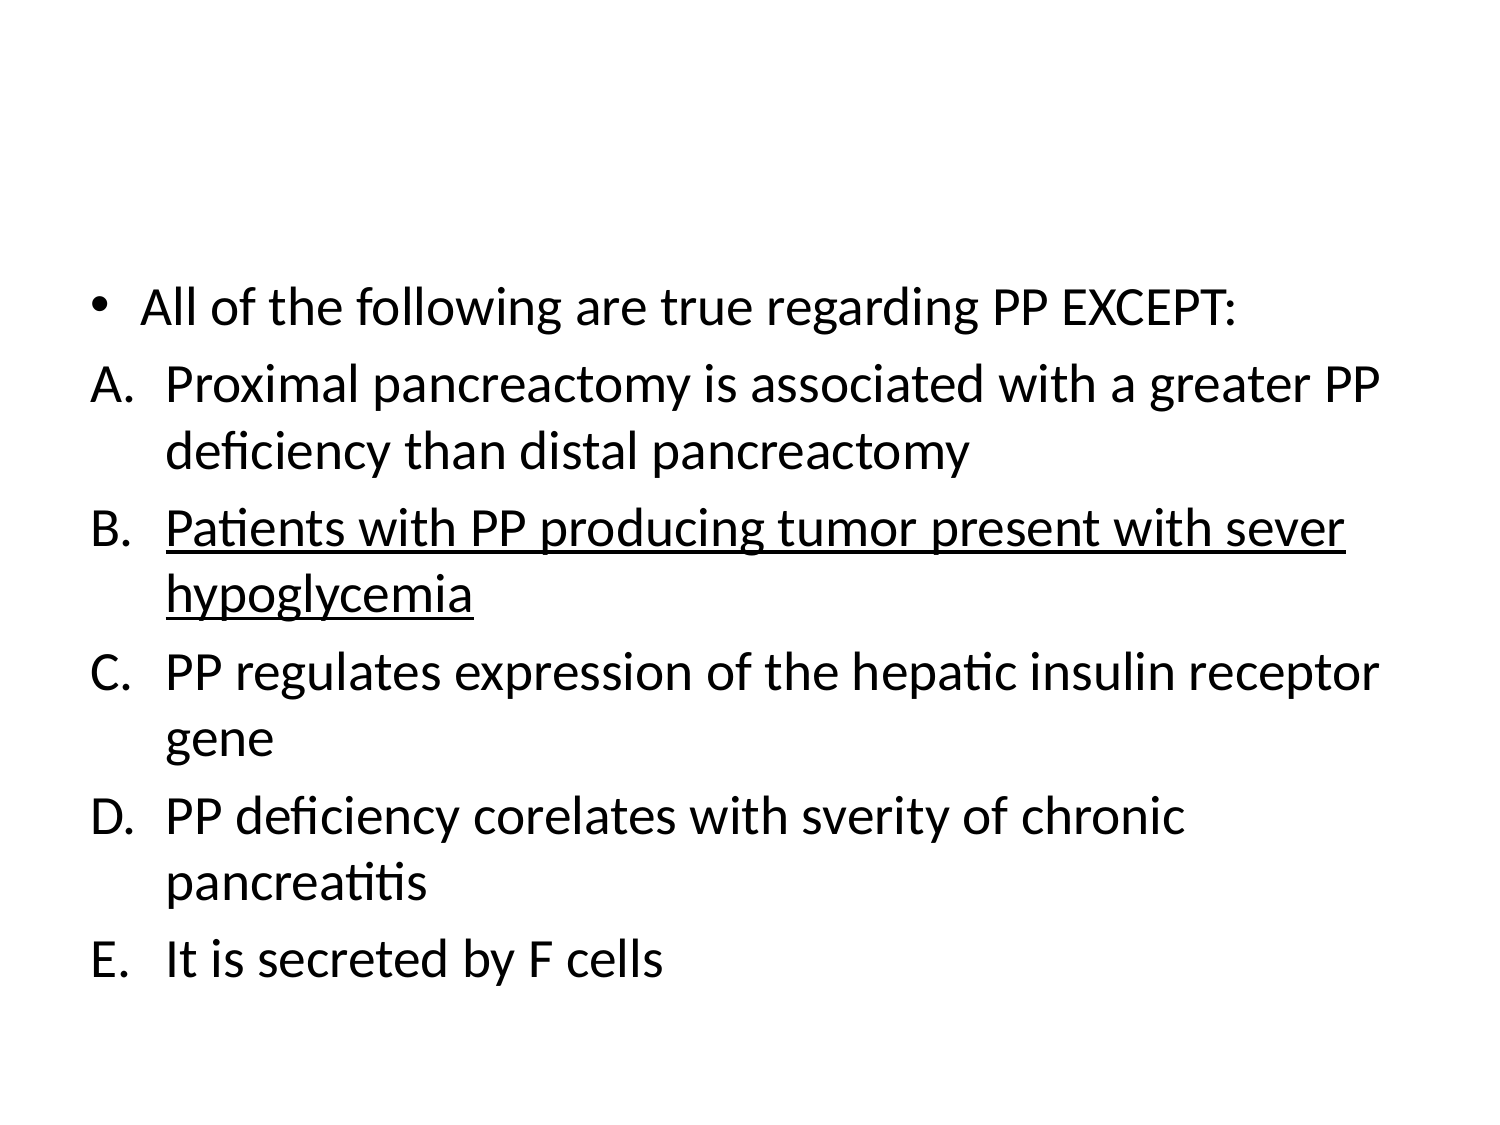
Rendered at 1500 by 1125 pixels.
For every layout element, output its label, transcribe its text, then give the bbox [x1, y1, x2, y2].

list All of the following are true regarding PP EXCEPT: Proximal pancreactomy is associated with a greater PP deficiency than distal pancreactomy Patients with PP producing tumor present with sever hypoglycemia PP regulates expression of the hepatic insulin receptor gene PP deficiency corelates with sverity of chronic pancreatitis It is secreted by F cells [75, 262, 1425, 1005]
